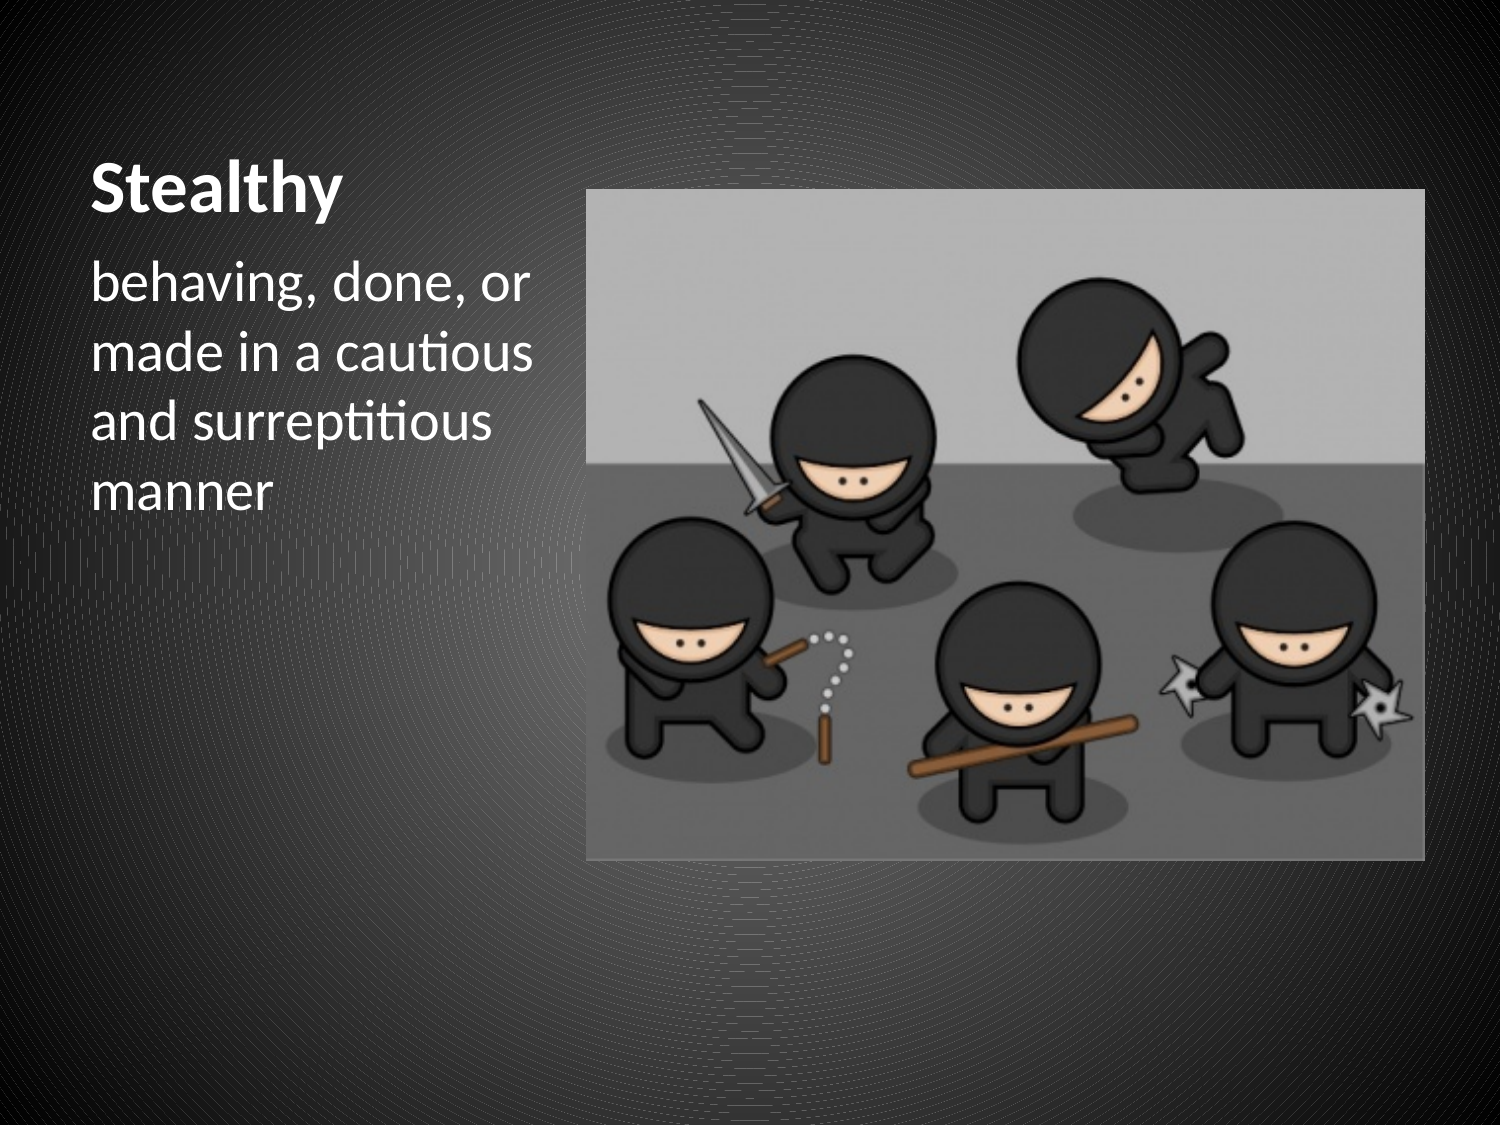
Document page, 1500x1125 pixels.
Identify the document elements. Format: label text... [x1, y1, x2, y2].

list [586, 44, 1426, 1006]
title Stealthy [75, 44, 569, 235]
list behaving, done, or made in a cautious and surreptitious manner [75, 235, 569, 1005]
